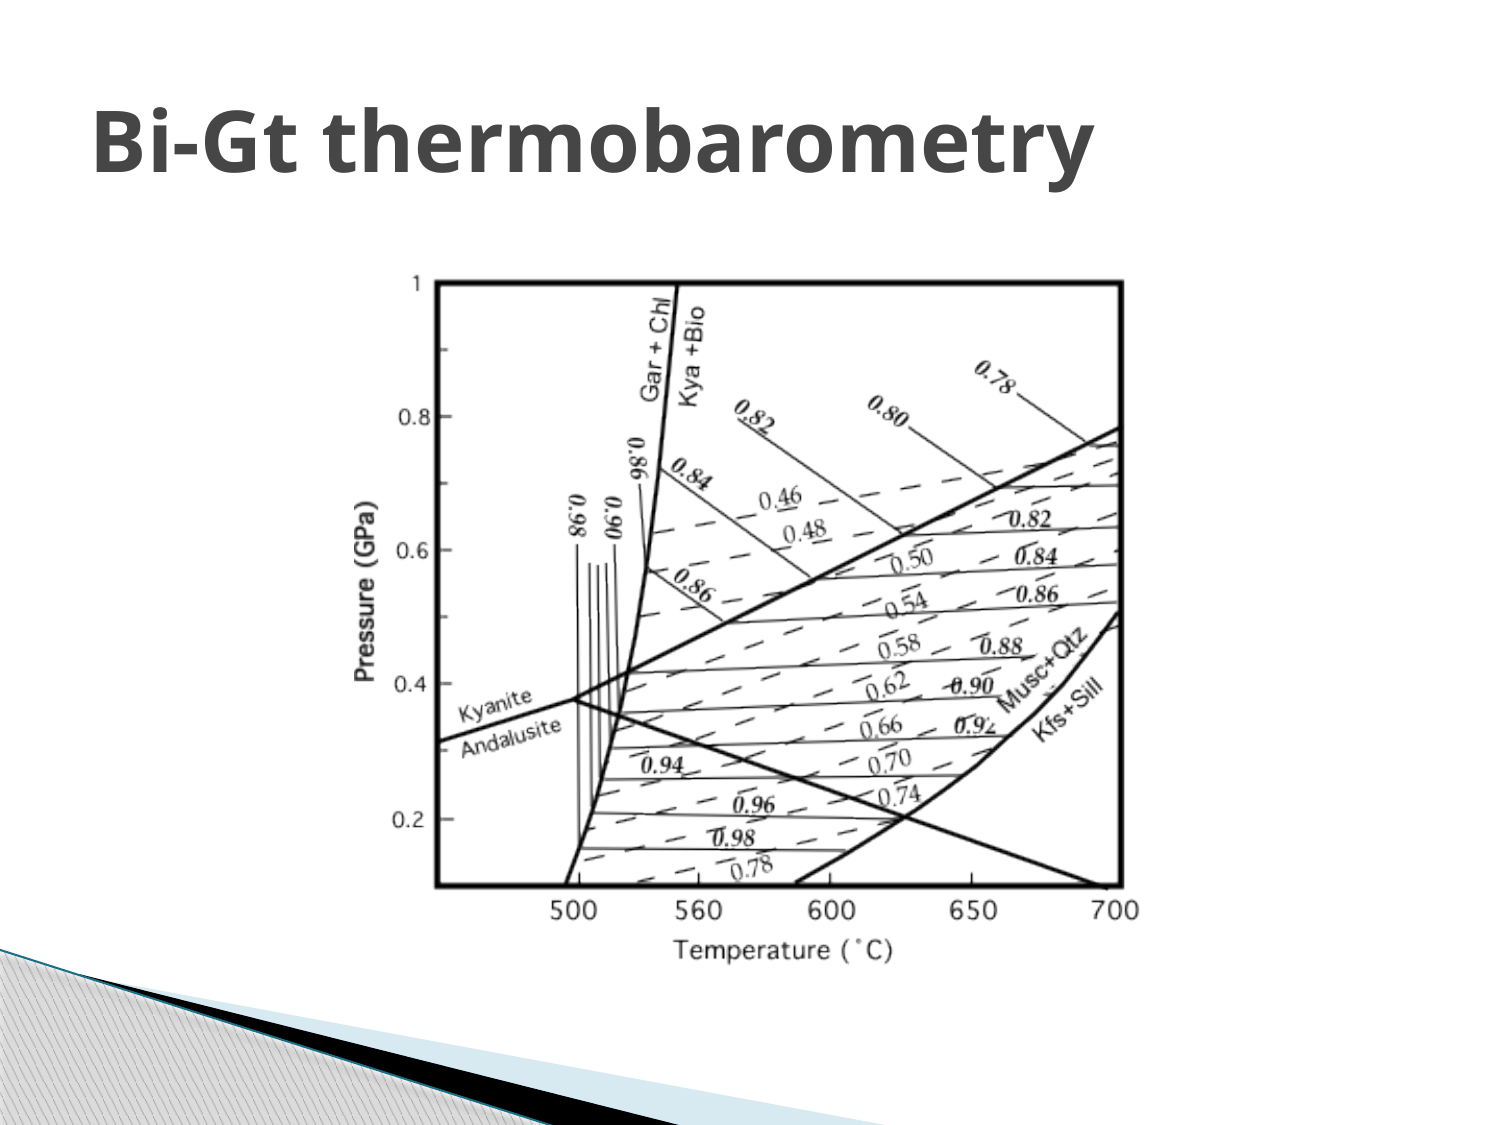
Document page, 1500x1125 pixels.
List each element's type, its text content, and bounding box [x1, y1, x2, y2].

title Bi-Gt thermobarometry [75, 45, 1425, 233]
picture [353, 271, 1146, 970]
